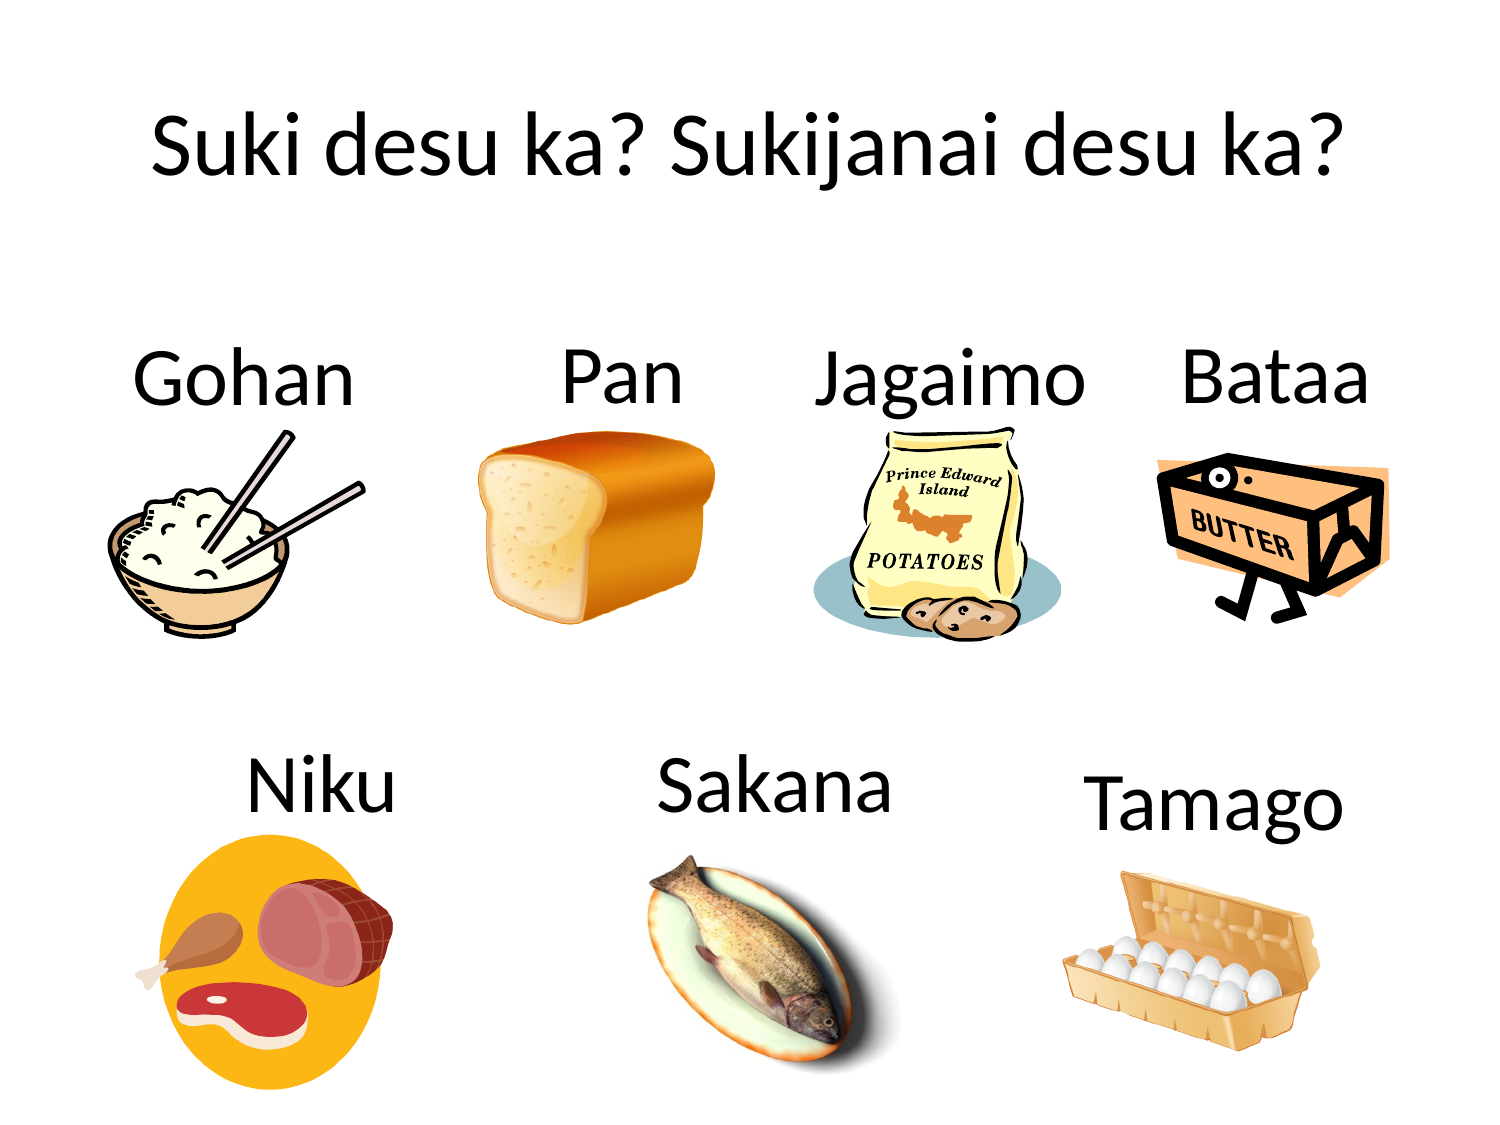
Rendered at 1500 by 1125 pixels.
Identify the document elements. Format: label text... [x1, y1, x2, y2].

text_box Jagaimo [799, 314, 1104, 430]
text_box Bataa [1165, 312, 1387, 428]
picture [812, 425, 1063, 643]
text_box Pan [545, 312, 701, 402]
picture [464, 404, 718, 658]
text_box Tamago [1068, 739, 1361, 855]
picture [134, 834, 393, 1090]
title Suki desu ka? Sukijanai desu ka? [75, 45, 1425, 233]
text_box Gohan [117, 314, 371, 427]
picture [601, 836, 962, 1095]
picture [1156, 452, 1390, 625]
text_box Niku [230, 721, 414, 837]
picture [1054, 811, 1324, 1082]
picture [104, 427, 369, 642]
text_box Sakana [641, 721, 911, 835]
